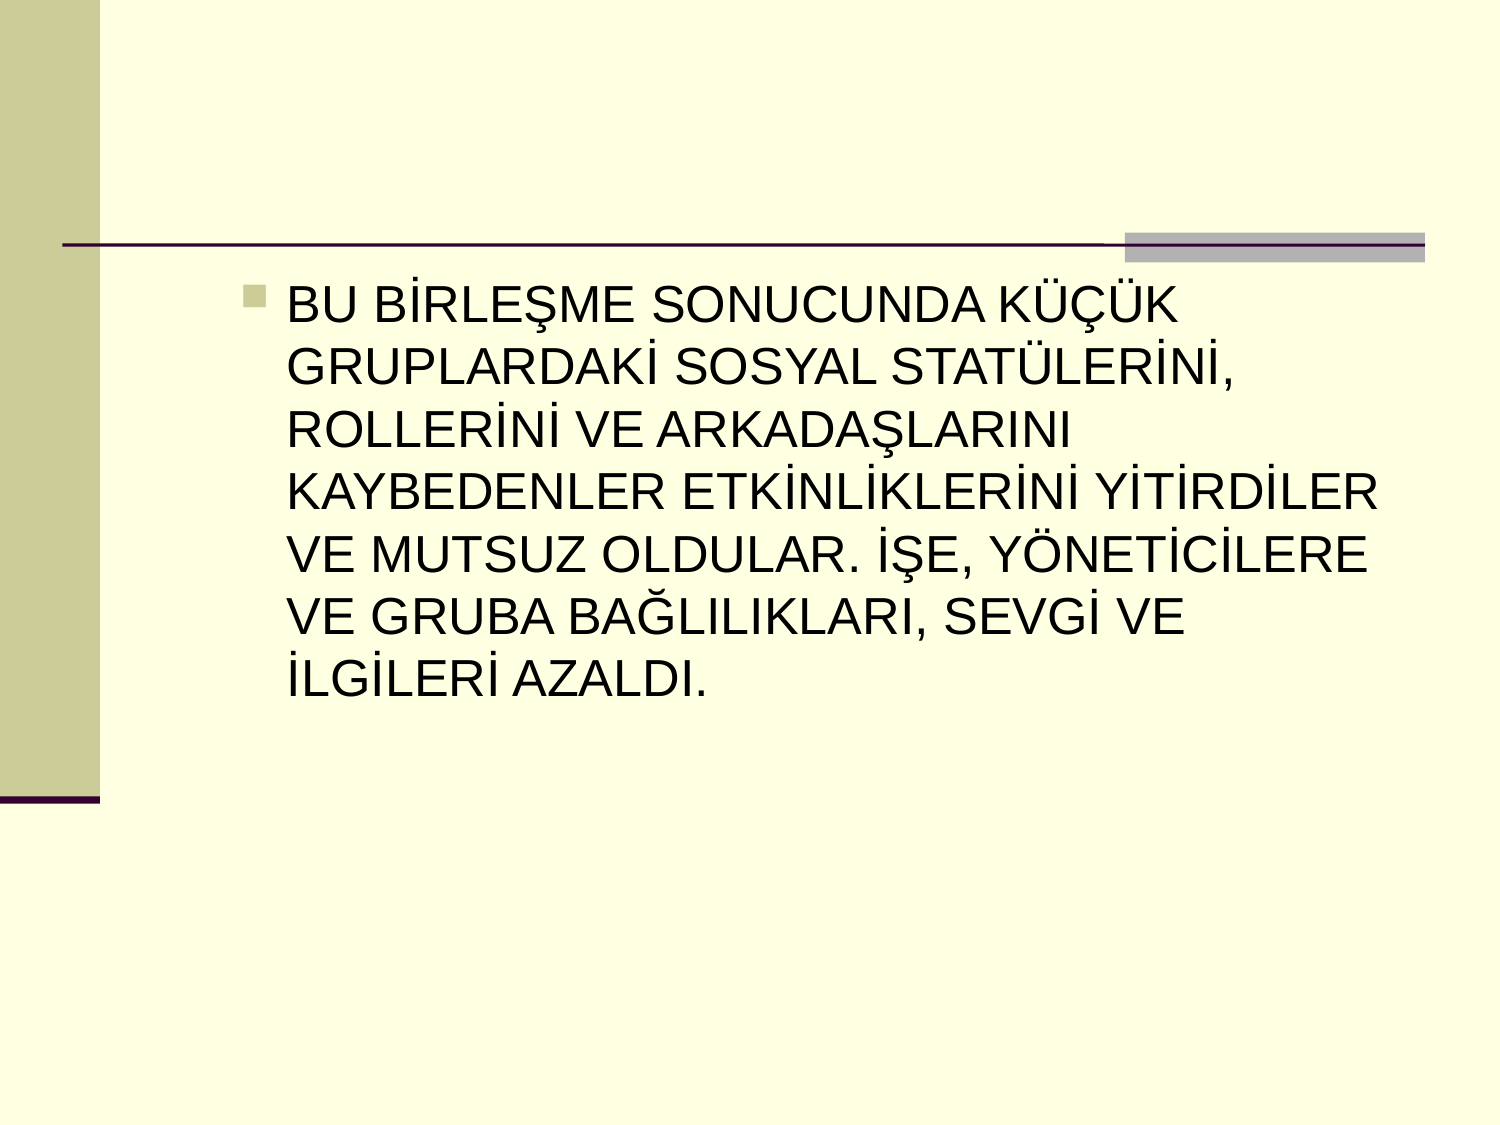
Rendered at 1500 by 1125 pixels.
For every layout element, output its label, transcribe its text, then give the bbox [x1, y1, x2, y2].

list BU BİRLEŞME SONUCUNDA KÜÇÜK GRUPLARDAKİ SOSYAL STATÜLERİNİ, ROLLERİNİ VE ARKADAŞLARINI KAYBEDENLER ETKİNLİKLERİNİ YİTİRDİLER VE MUTSUZ OLDULAR. İŞE, YÖNETİCİLERE VE GRUBA BAĞLILIKLARI, SEVGİ VE İLGİLERİ AZALDI. [149, 262, 1426, 1006]
